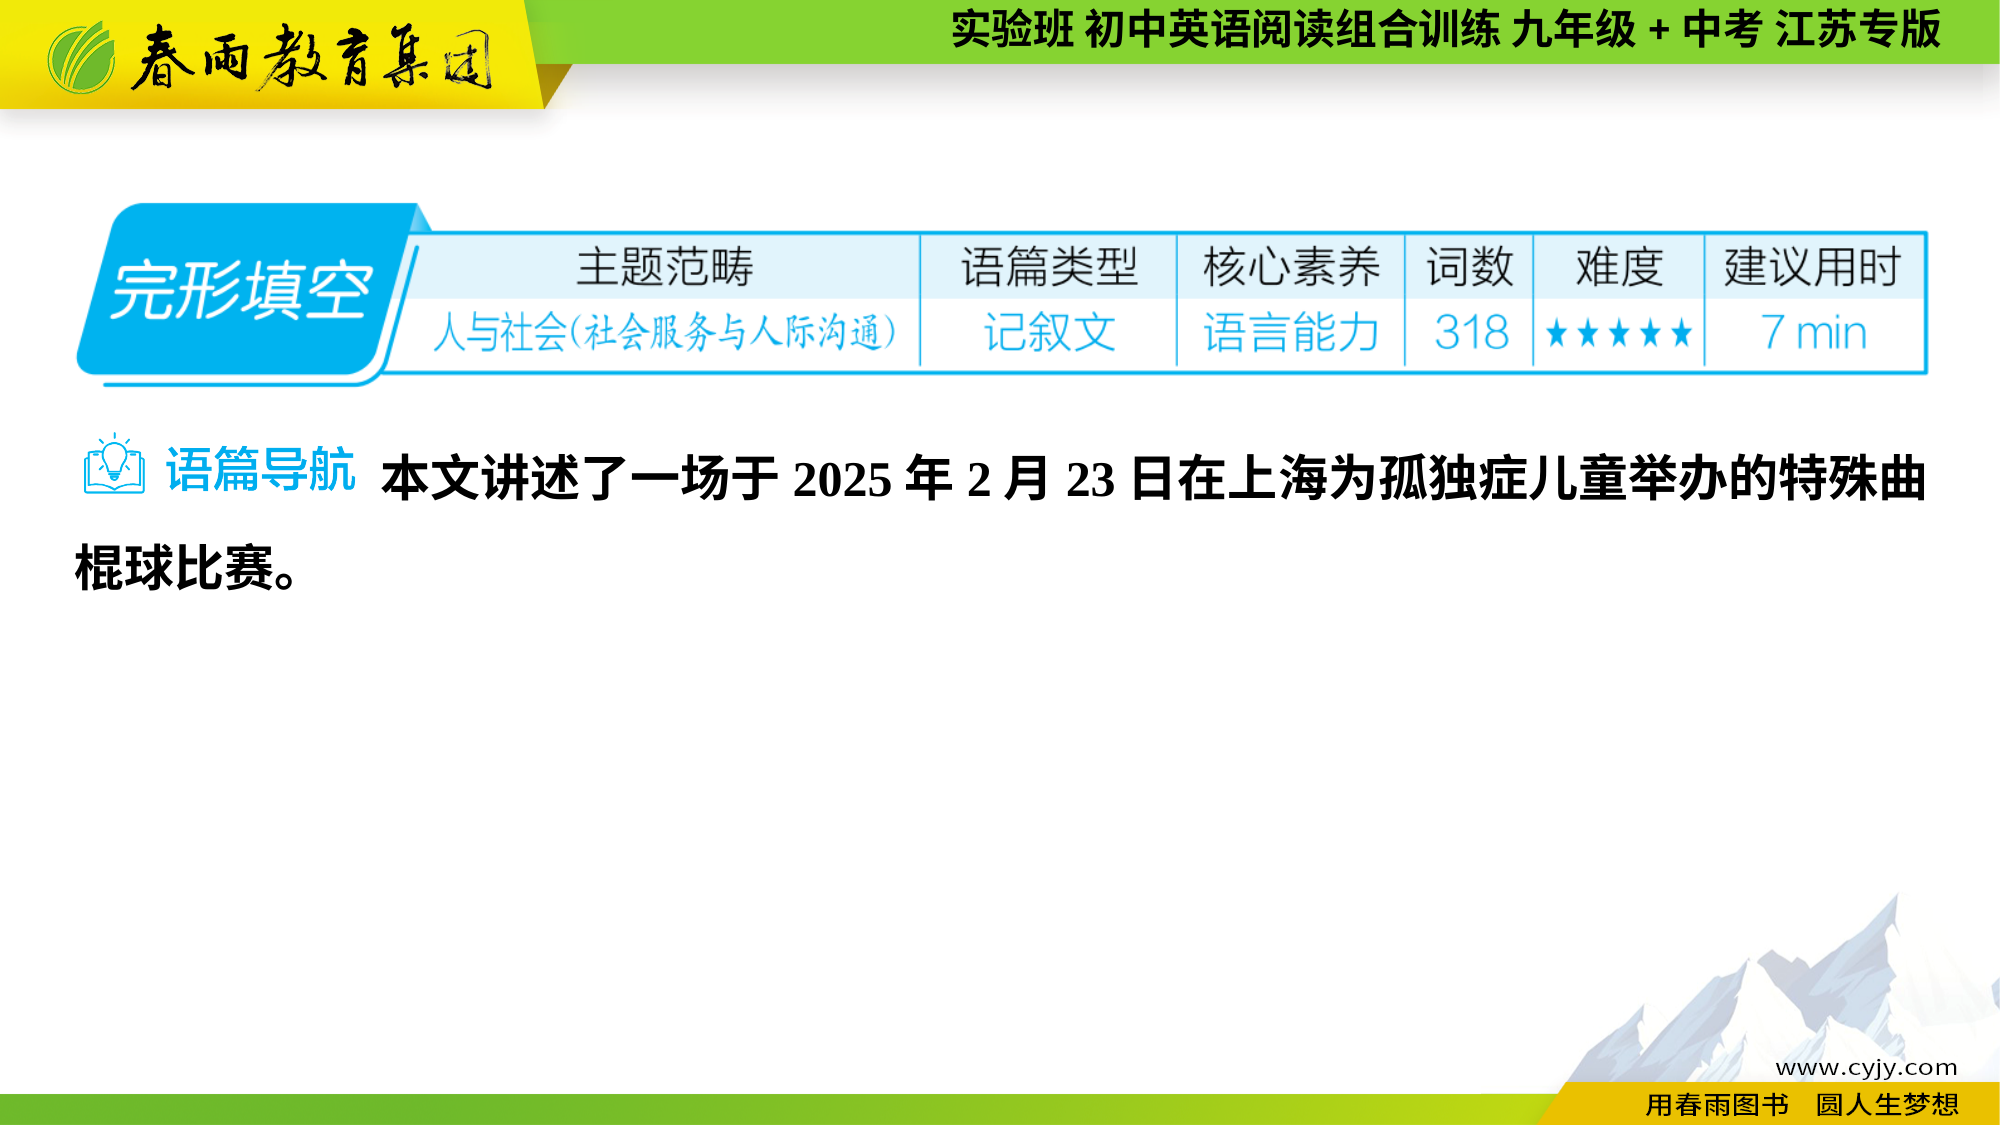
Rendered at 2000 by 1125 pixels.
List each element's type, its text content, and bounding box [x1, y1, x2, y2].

picture [0, 0, 2000, 1125]
list 本文讲述了一场于2025年2月23日在上海为孤独症儿童举办的特殊曲棍球比赛。 [59, 409, 1944, 607]
